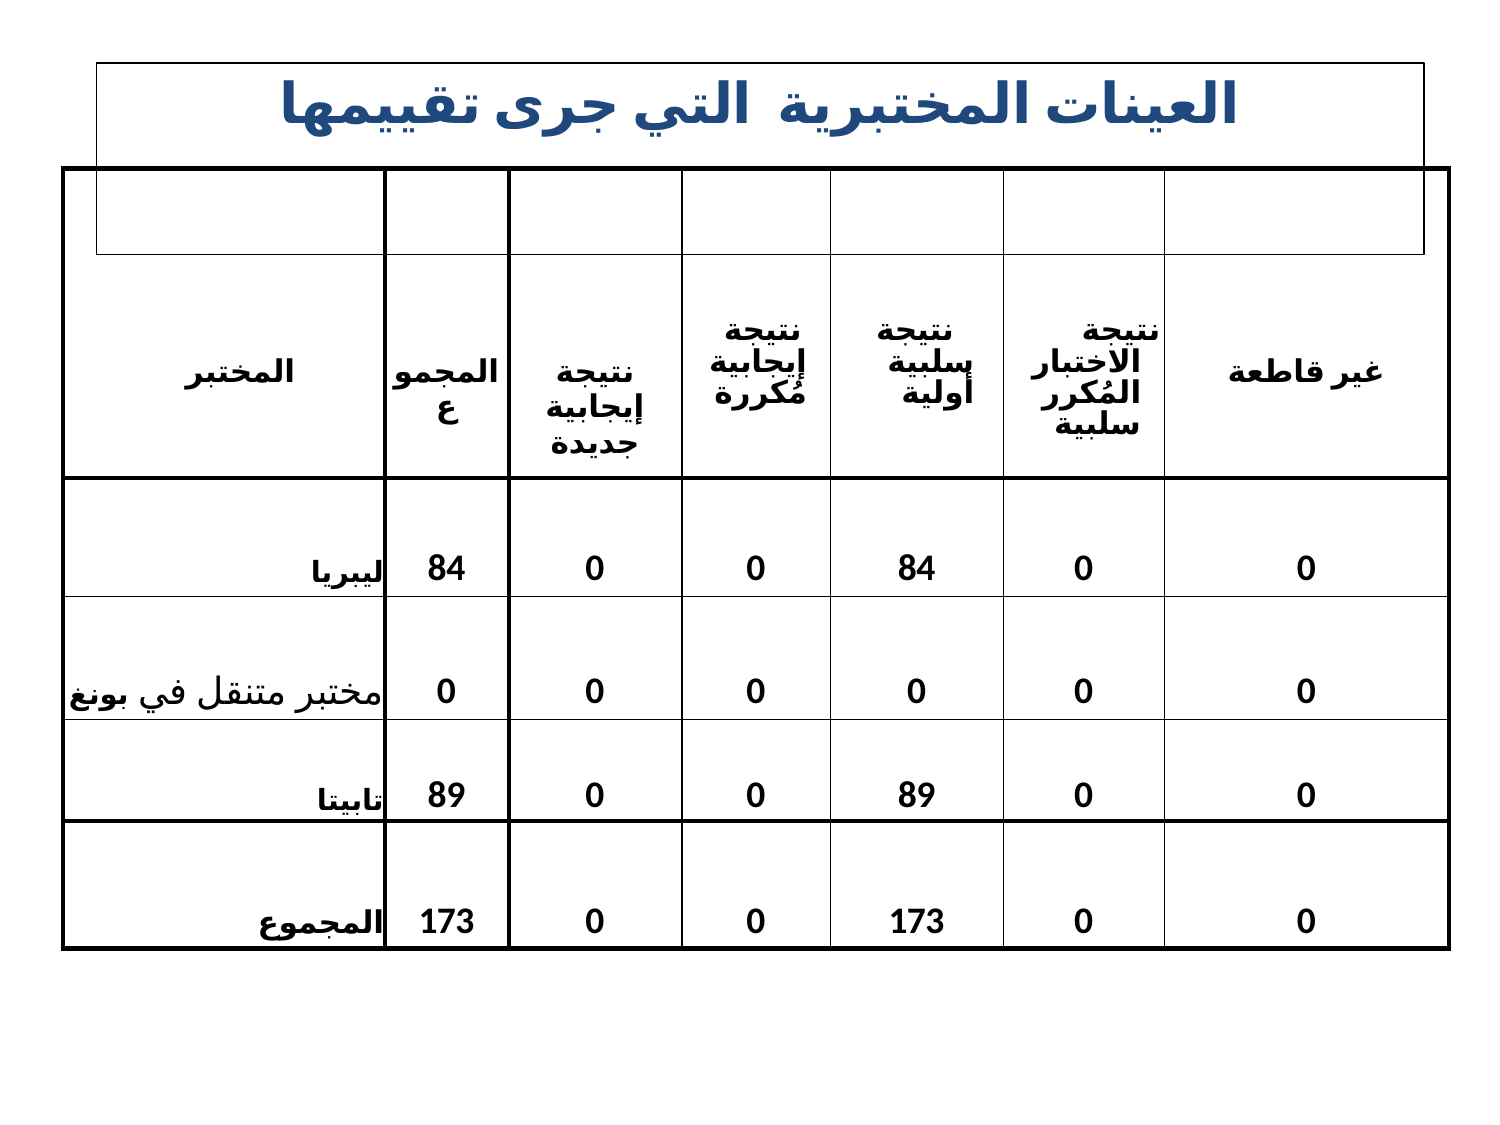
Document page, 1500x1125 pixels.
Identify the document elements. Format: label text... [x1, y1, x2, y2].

table_cell 0 [1165, 480, 1447, 596]
table_cell 0 [831, 597, 1003, 719]
table_cell المجموع [65, 823, 383, 946]
table_cell 89 [387, 720, 507, 819]
table_cell 0 [1004, 480, 1164, 596]
table_cell 0 [683, 720, 830, 819]
table_cell 0 [1165, 720, 1447, 819]
table_cell 0 [683, 597, 830, 719]
table_cell 0 [387, 597, 507, 719]
table_cell 0 [1004, 720, 1164, 819]
table_cell 0 [511, 597, 681, 719]
table_header نتيجة سلبية أولية [831, 171, 1003, 476]
table_cell 84 [387, 480, 507, 596]
table_cell 0 [683, 480, 830, 596]
table_cell 89 [831, 720, 1003, 819]
table_cell تابيتا [65, 720, 383, 819]
table_cell 173 [387, 823, 507, 946]
table_cell مختبر متنقل في بونغ [65, 597, 383, 719]
table_cell 0 [511, 823, 681, 946]
table_header غير قاطعة [1165, 171, 1447, 476]
table_cell 0 [511, 480, 681, 596]
table_header نتيجة إيجابية مُكررة [683, 171, 830, 476]
table_cell 0 [1165, 597, 1447, 719]
table_cell 84 [831, 480, 1003, 596]
table_cell ليبريا [65, 480, 383, 596]
table_cell 0 [683, 823, 830, 946]
table_cell 0 [511, 720, 681, 819]
table_header المجموع [387, 171, 507, 476]
table_cell 0 [1165, 823, 1447, 946]
table_header نتيجة الاختبار المُكرر سلبية [1004, 171, 1164, 476]
table_cell 0 [1004, 597, 1164, 719]
table_header المختبر [65, 171, 383, 476]
title العينات المختبرية التي جرى تقييمها [96, 63, 1424, 166]
table_header نتيجة إيجابية جديدة [511, 171, 681, 476]
table_cell 0 [1004, 823, 1164, 946]
table_cell 173 [831, 823, 1003, 946]
